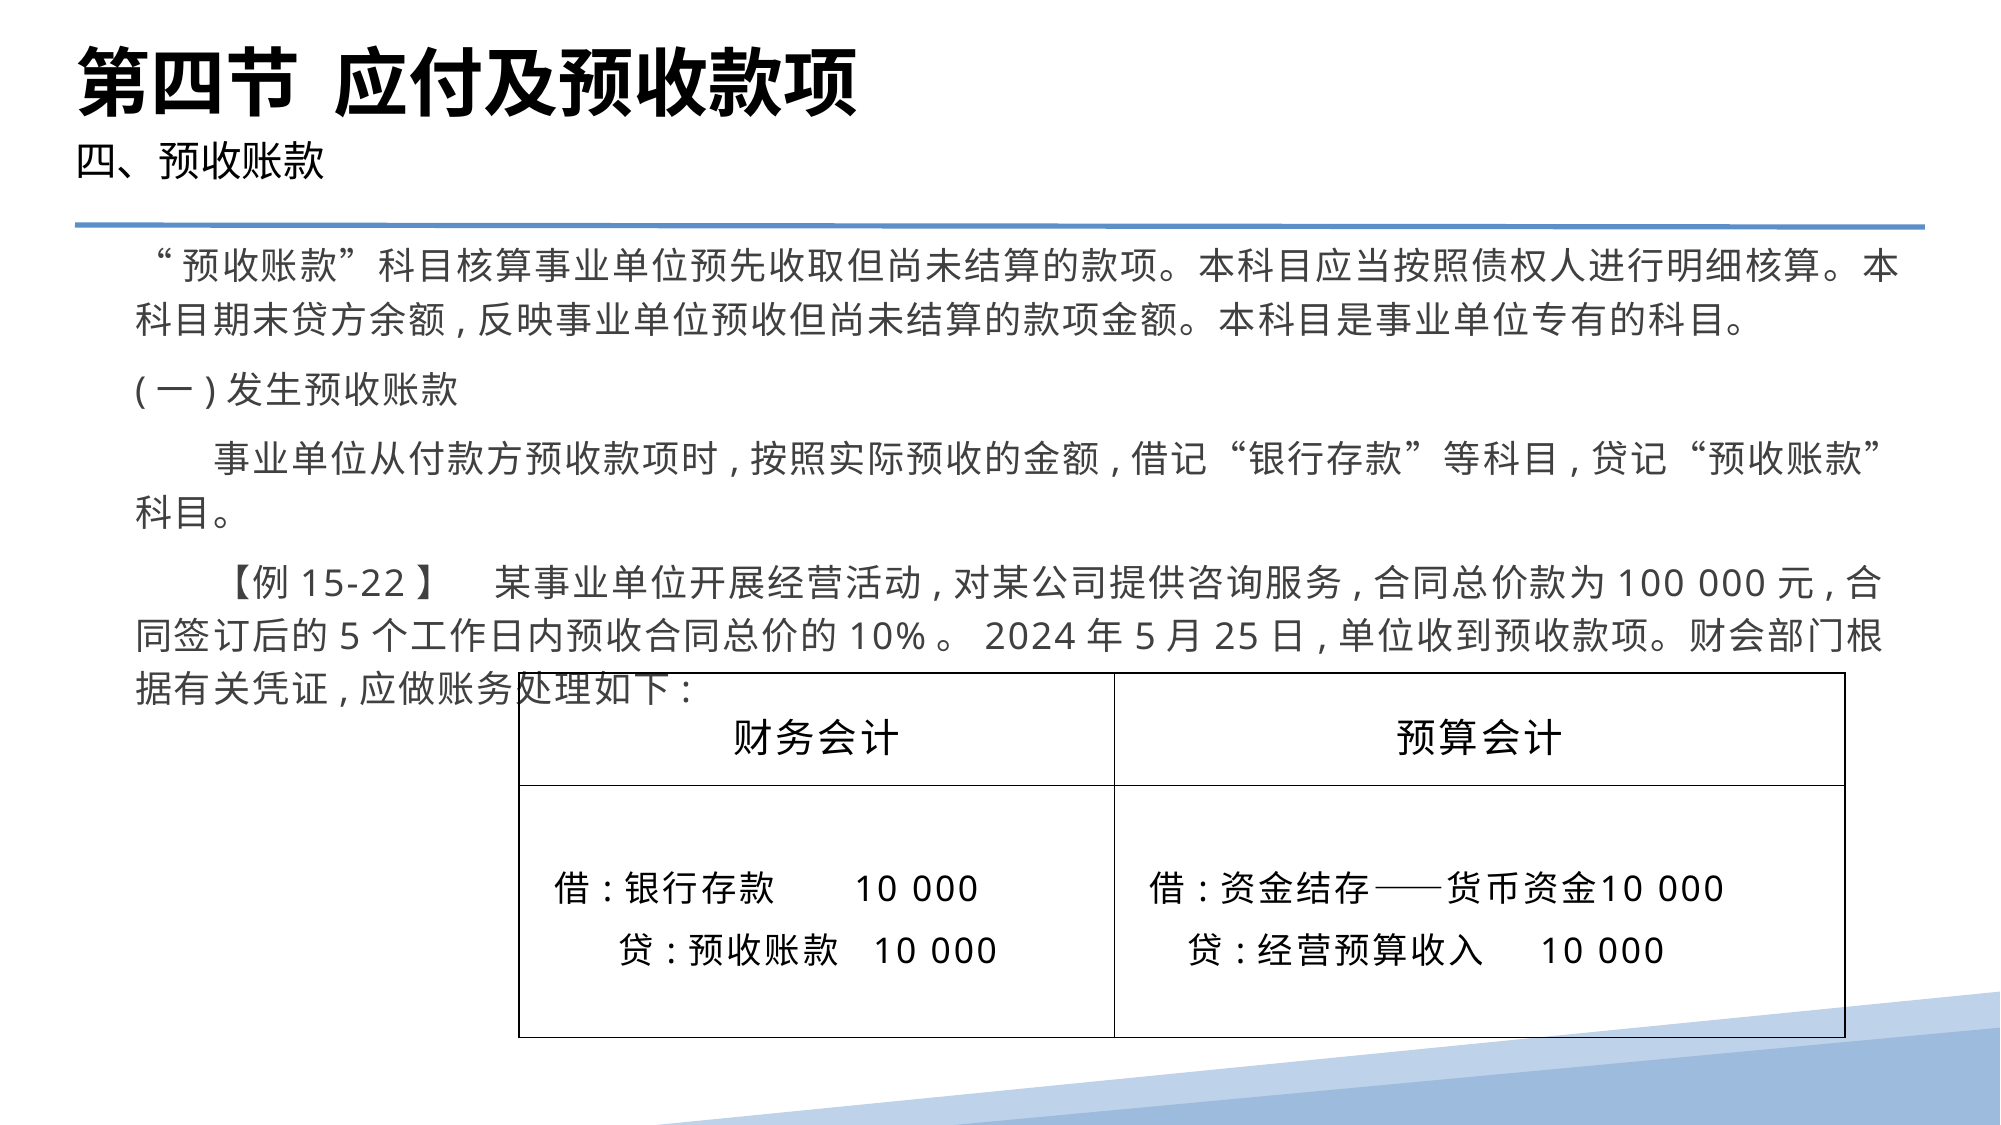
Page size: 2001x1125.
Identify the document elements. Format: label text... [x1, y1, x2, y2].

table_cell 借:资金结存——货币资金 10 000 贷:经营预算收入 10 000 [1115, 786, 1844, 991]
text_box 第四节 应付及预收款项 [75, 24, 1925, 124]
text_box 四、预收账款 [75, 124, 1925, 200]
table_header 预算会计 [1115, 674, 1844, 785]
table_header 财务会计 [520, 674, 1114, 785]
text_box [74, 224, 1925, 228]
table_cell 借:银行存款 10 000 贷:预收账款 10 000 [520, 786, 1114, 1037]
text_box “预收账款”科目核算事业单位预先收取但尚未结算的款项。本科目应当按照债权人进行明细核算。本科目期末贷方余额,反映事业单位预收但尚未结算的款项金额。本科目是事业单位专有的科目。 (一)发生预收账款 事业单位从付款方预收款项时,按照实际预收的金额,借记“银行存款”等科目,贷记“预收账款”科目。 【例15-22】 某事业单位开展经营活动,对某公司提供咨询服务,合同总价款为100 000元,合同签订后的5个工作日内预收合同总价的10%。2024年5月25日,单位收到预收款项。财会部门根据有关凭证,应做账务处理如下: [124, 228, 1925, 717]
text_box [656, 991, 2000, 1125]
